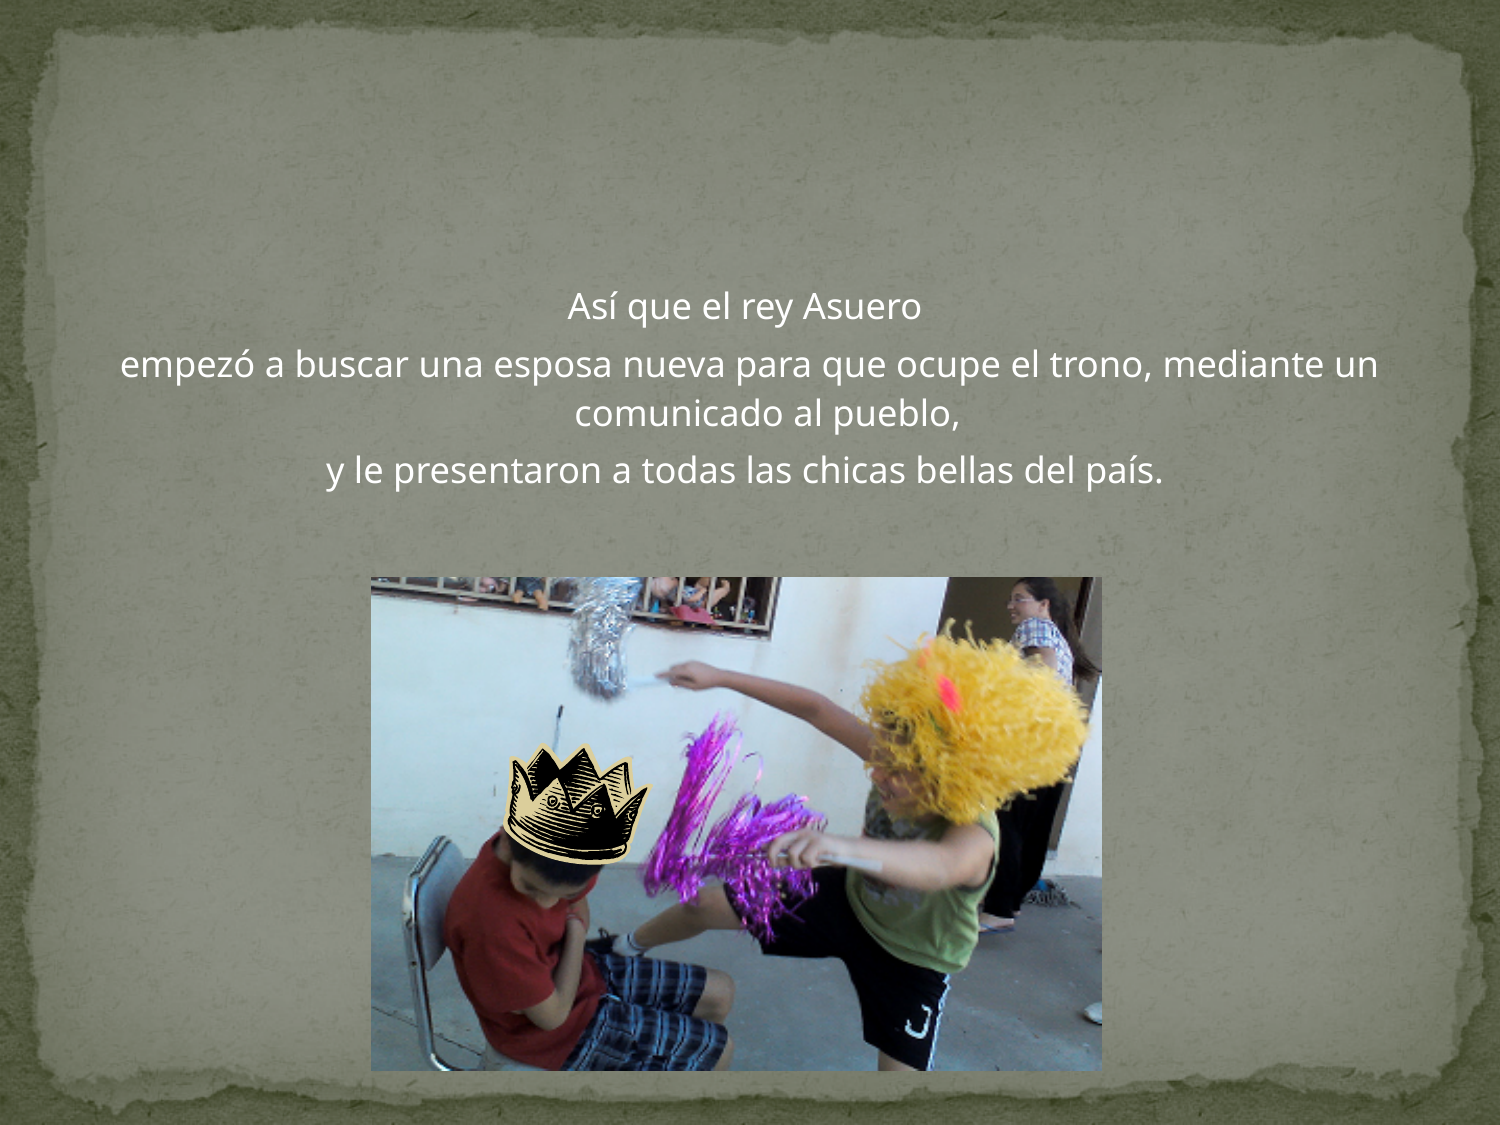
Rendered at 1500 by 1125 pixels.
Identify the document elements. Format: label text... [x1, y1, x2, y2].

picture [371, 577, 1102, 1071]
list Así que el rey Asuero empezó a buscar una esposa nueva para que ocupe el trono, mediante un comunicado al pueblo, y le presentaron a todas las chicas bellas del país. [75, 42, 1425, 504]
